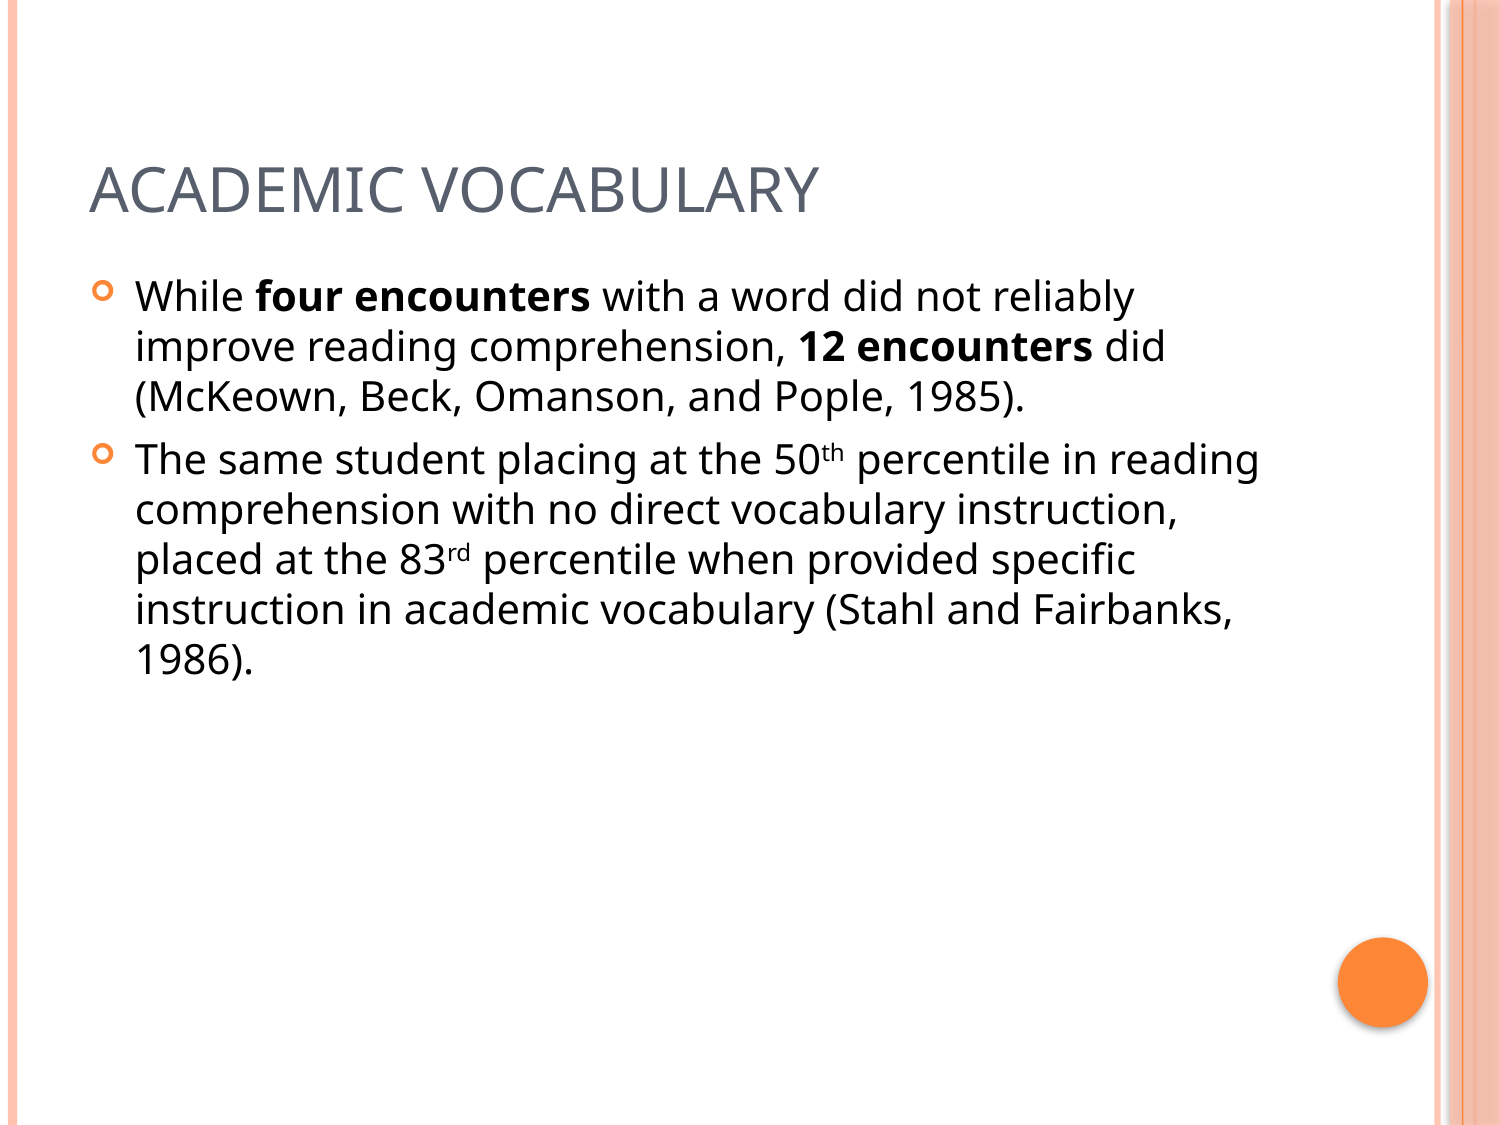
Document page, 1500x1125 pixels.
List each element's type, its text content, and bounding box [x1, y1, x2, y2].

list While four encounters with a word did not reliably improve reading comprehension, 12 encounters did (McKeown, Beck, Omanson, and Pople, 1985). The same student placing at the 50th percentile in reading comprehension with no direct vocabulary instruction, placed at the 83rd percentile when provided specific instruction in academic vocabulary (Stahl and Fairbanks, 1986). [75, 262, 1300, 1062]
title Academic Vocabulary [75, 45, 1300, 233]
